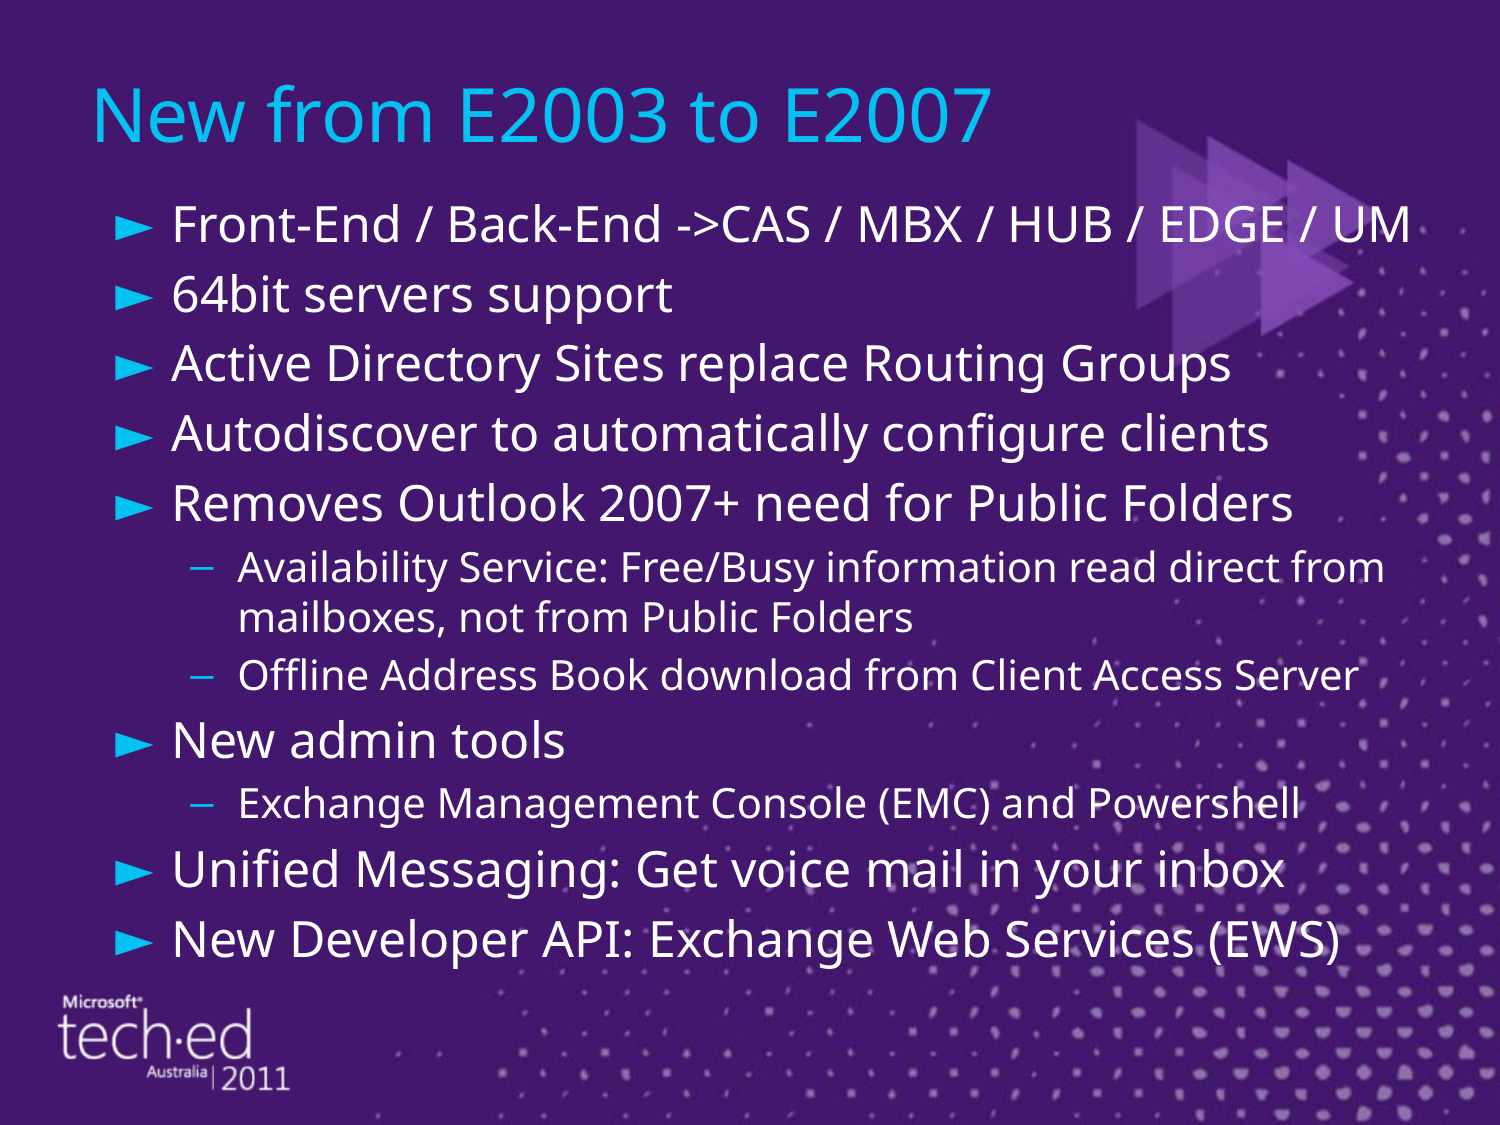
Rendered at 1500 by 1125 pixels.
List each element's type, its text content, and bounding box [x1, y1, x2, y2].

list Front-End / Back-End ->CAS / MBX / HUB / EDGE / UM 64bit servers support Active Directory Sites replace Routing Groups Autodiscover to automatically configure clients Removes Outlook 2007+ need for Public Folders Availability Service: Free/Busy information read direct from mailboxes, not from Public Folders Offline Address Book download from Client Access Server New admin tools Exchange Management Console (EMC) and Powershell Unified Messaging: Get voice mail in your inbox New Developer API: Exchange Web Services (EWS) [100, 184, 1476, 1027]
picture [0, 0, 1500, 1125]
title New from E2003 to E2007 [75, 19, 1425, 207]
